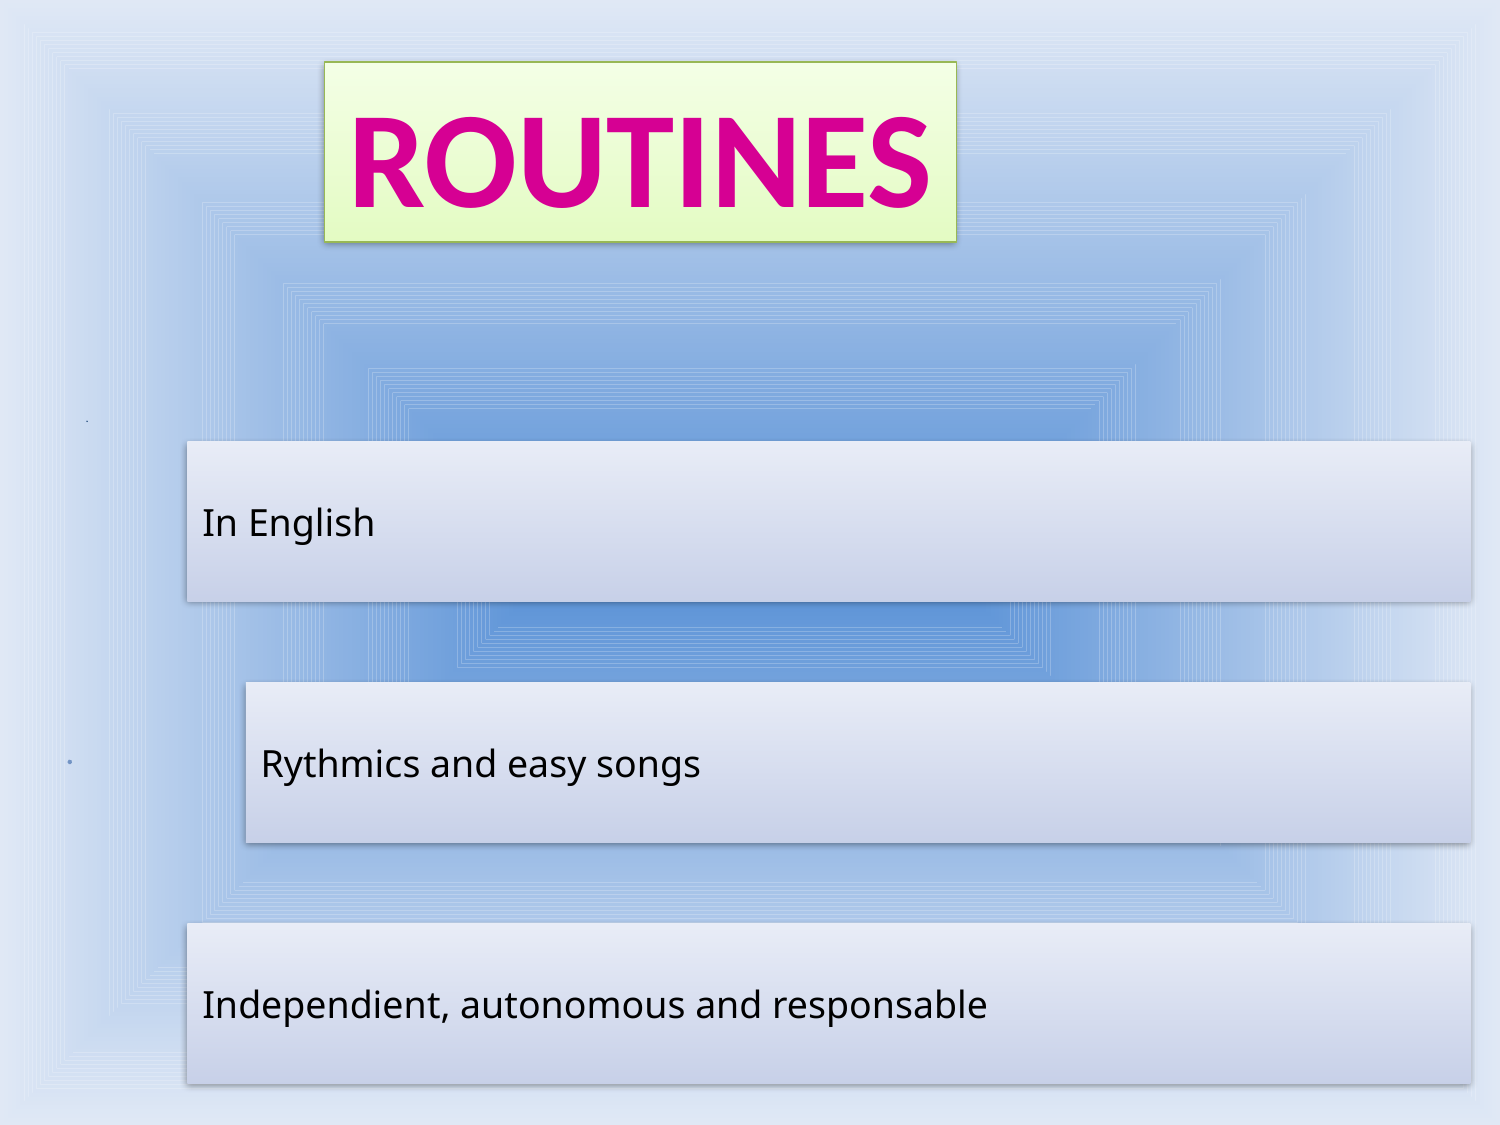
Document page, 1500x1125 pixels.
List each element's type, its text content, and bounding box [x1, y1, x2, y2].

text_box ROUTINES [324, 61, 957, 243]
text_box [64, 290, 1471, 1095]
